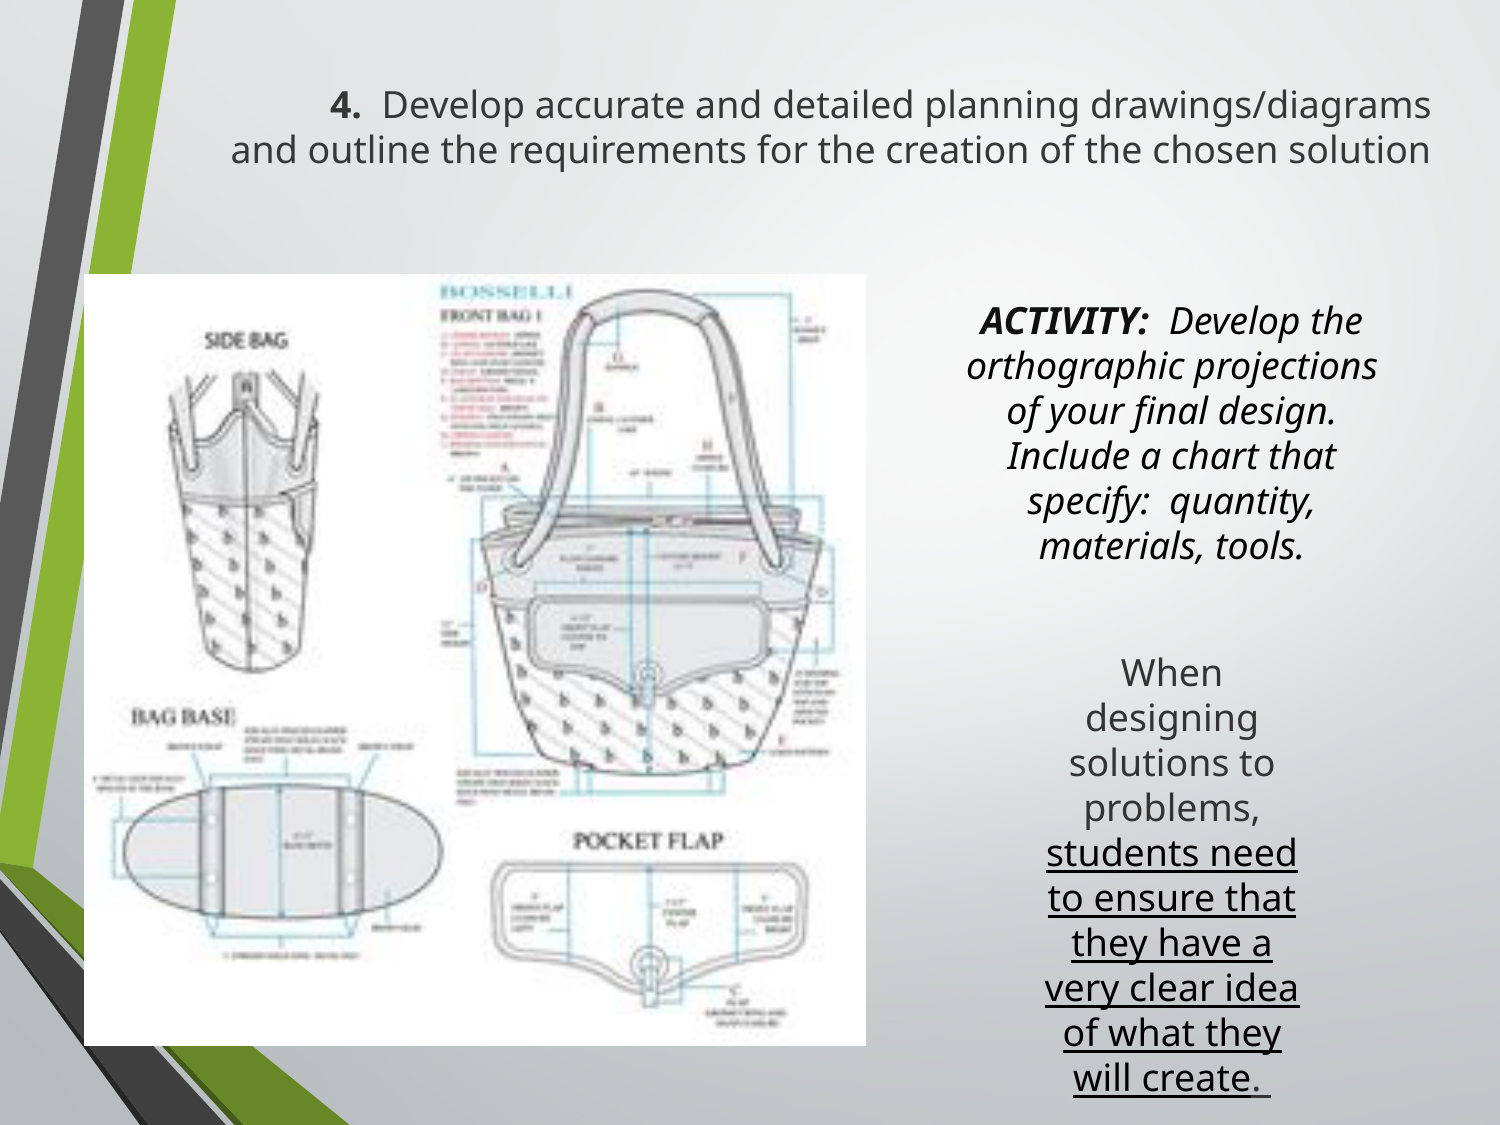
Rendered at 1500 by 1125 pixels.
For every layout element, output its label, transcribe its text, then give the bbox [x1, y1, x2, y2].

picture [84, 274, 867, 1047]
text_box When designing solutions to problems, students need to ensure that they have a very clear idea of what they will create. [1021, 641, 1324, 1107]
text_box 4. Develop accurate and detailed planning drawings/diagrams and outline the requirements for the creation of the chosen solution [140, 73, 1448, 179]
text_box ACTIVITY: Develop the orthographic projections of your final design. Include a chart that specify: quantity, materials, tools. [947, 289, 1397, 575]
